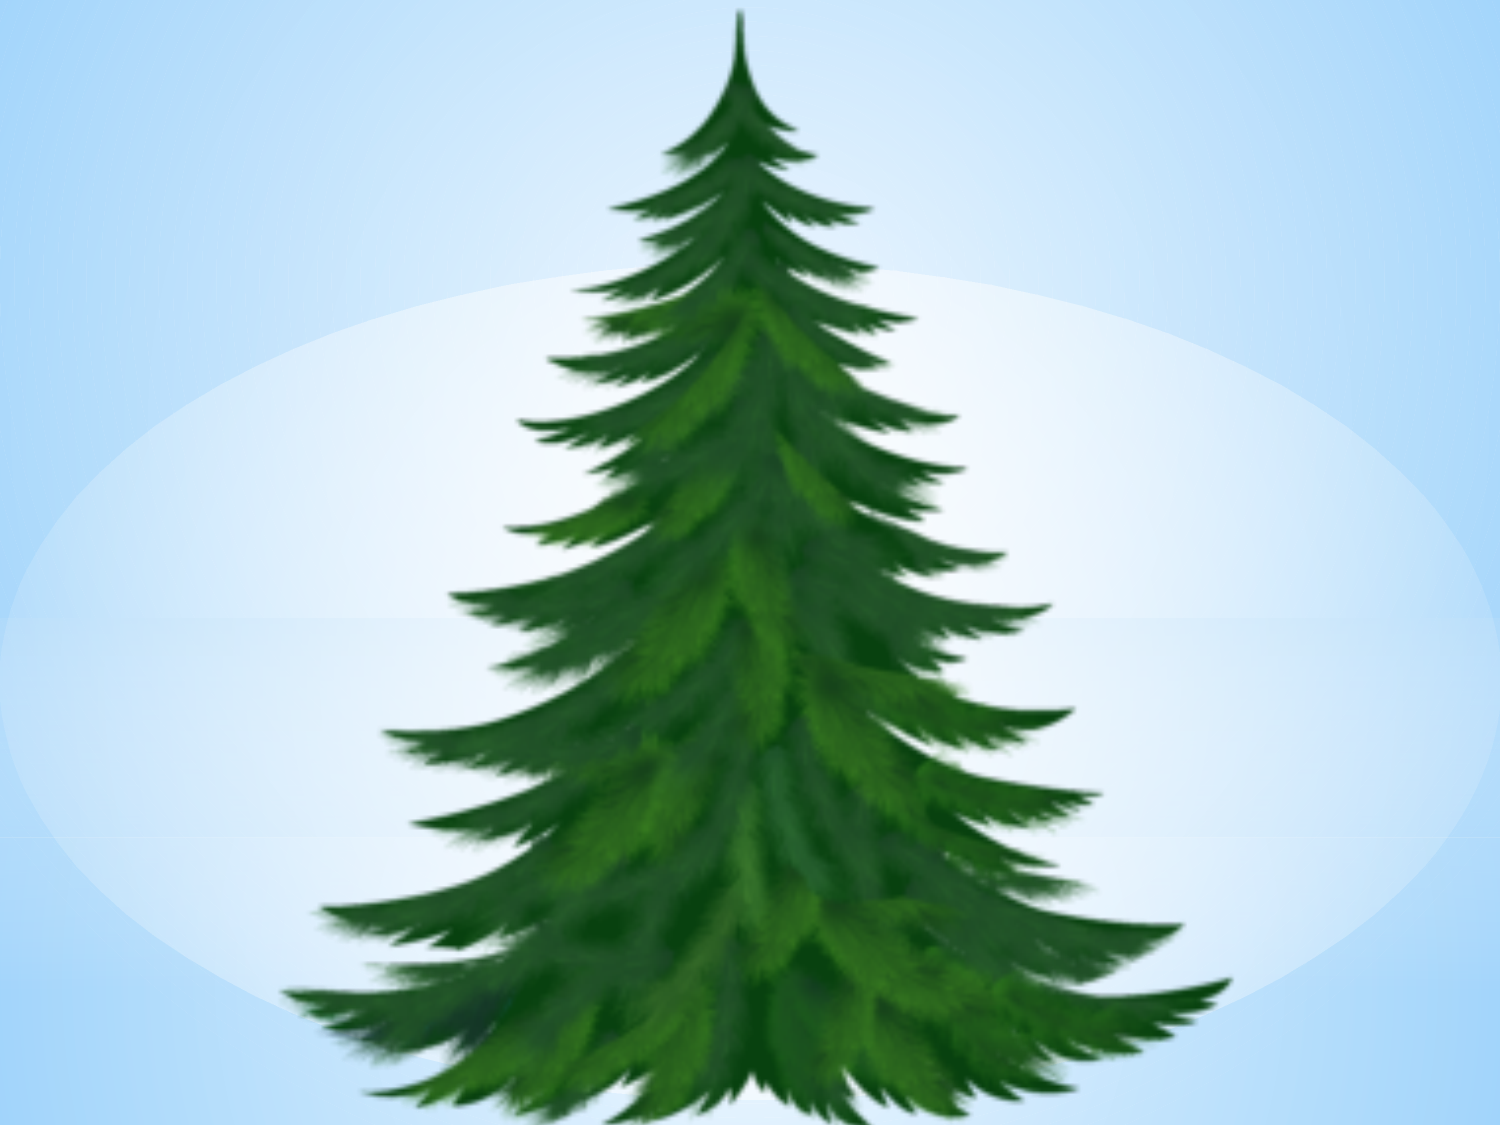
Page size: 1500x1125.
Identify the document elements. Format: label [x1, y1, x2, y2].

picture [253, 0, 1259, 1125]
